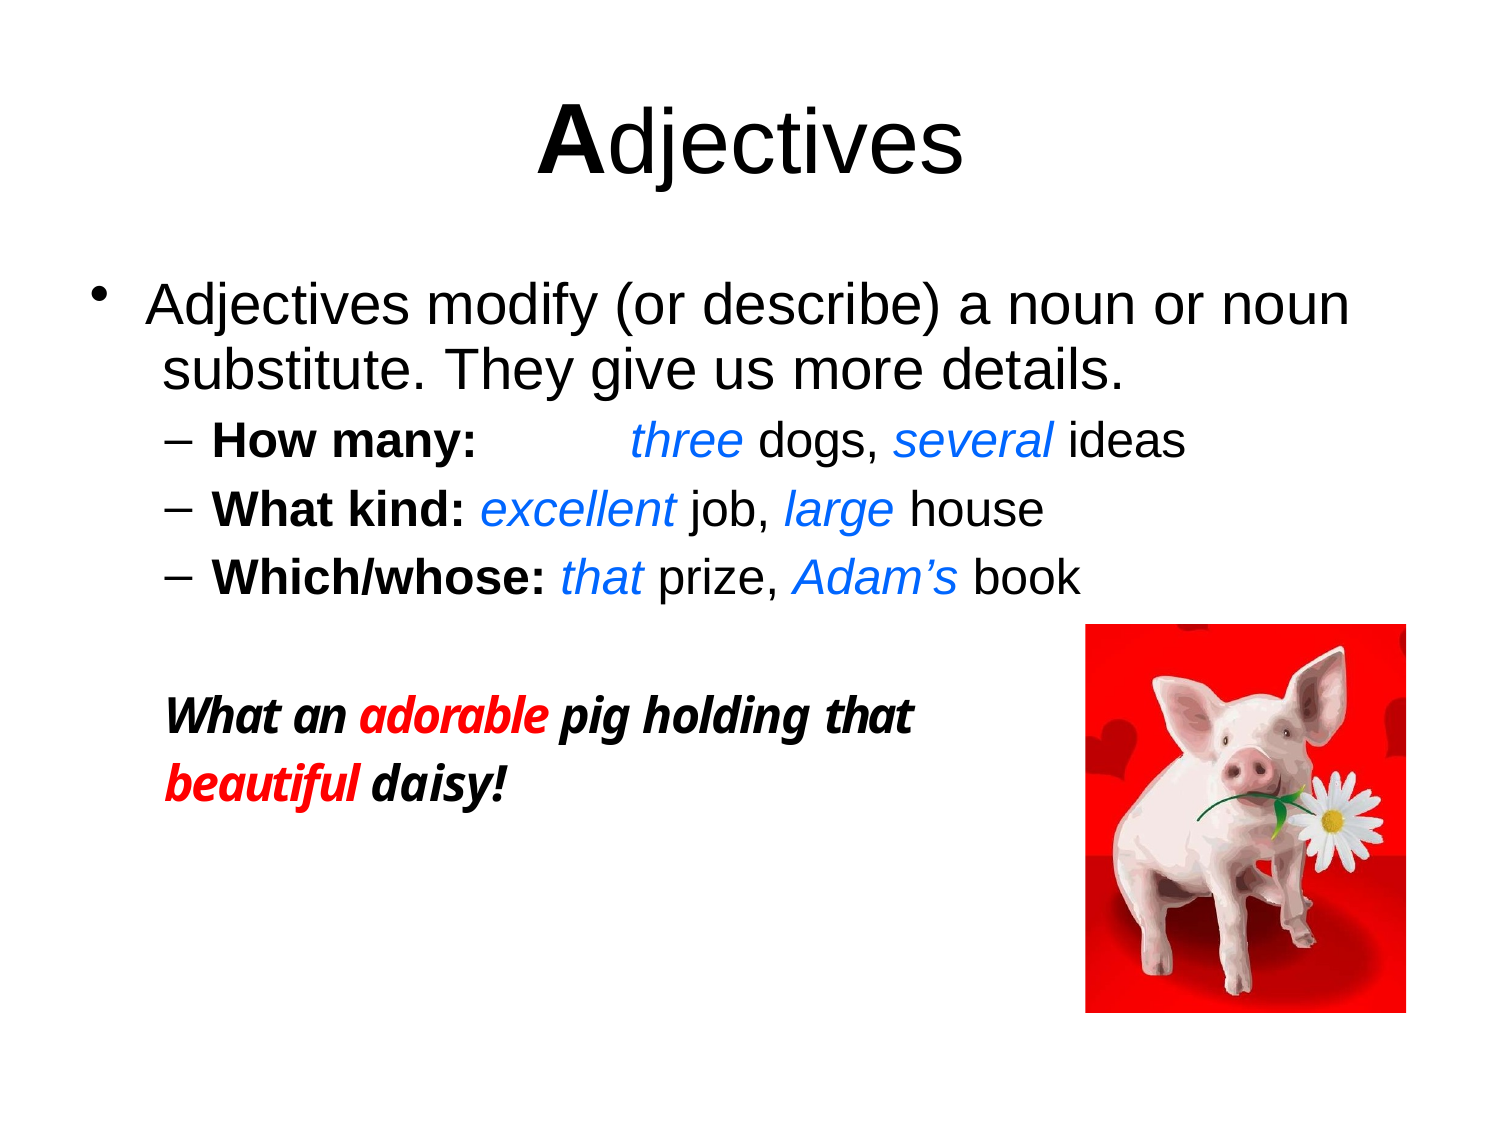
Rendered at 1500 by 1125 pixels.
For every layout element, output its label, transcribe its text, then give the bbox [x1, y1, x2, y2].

text_box [1085, 624, 1407, 1013]
text_box Adjectives modify (or describe) a noun or noun substitute. They give us more details. How many: three dogs, several ideas What kind: excellent job, large house Which/whose: that prize, Adam’s book What an adorable pig holding that beautiful daisy! [87, 262, 1357, 812]
title Adjectives [533, 71, 967, 262]
